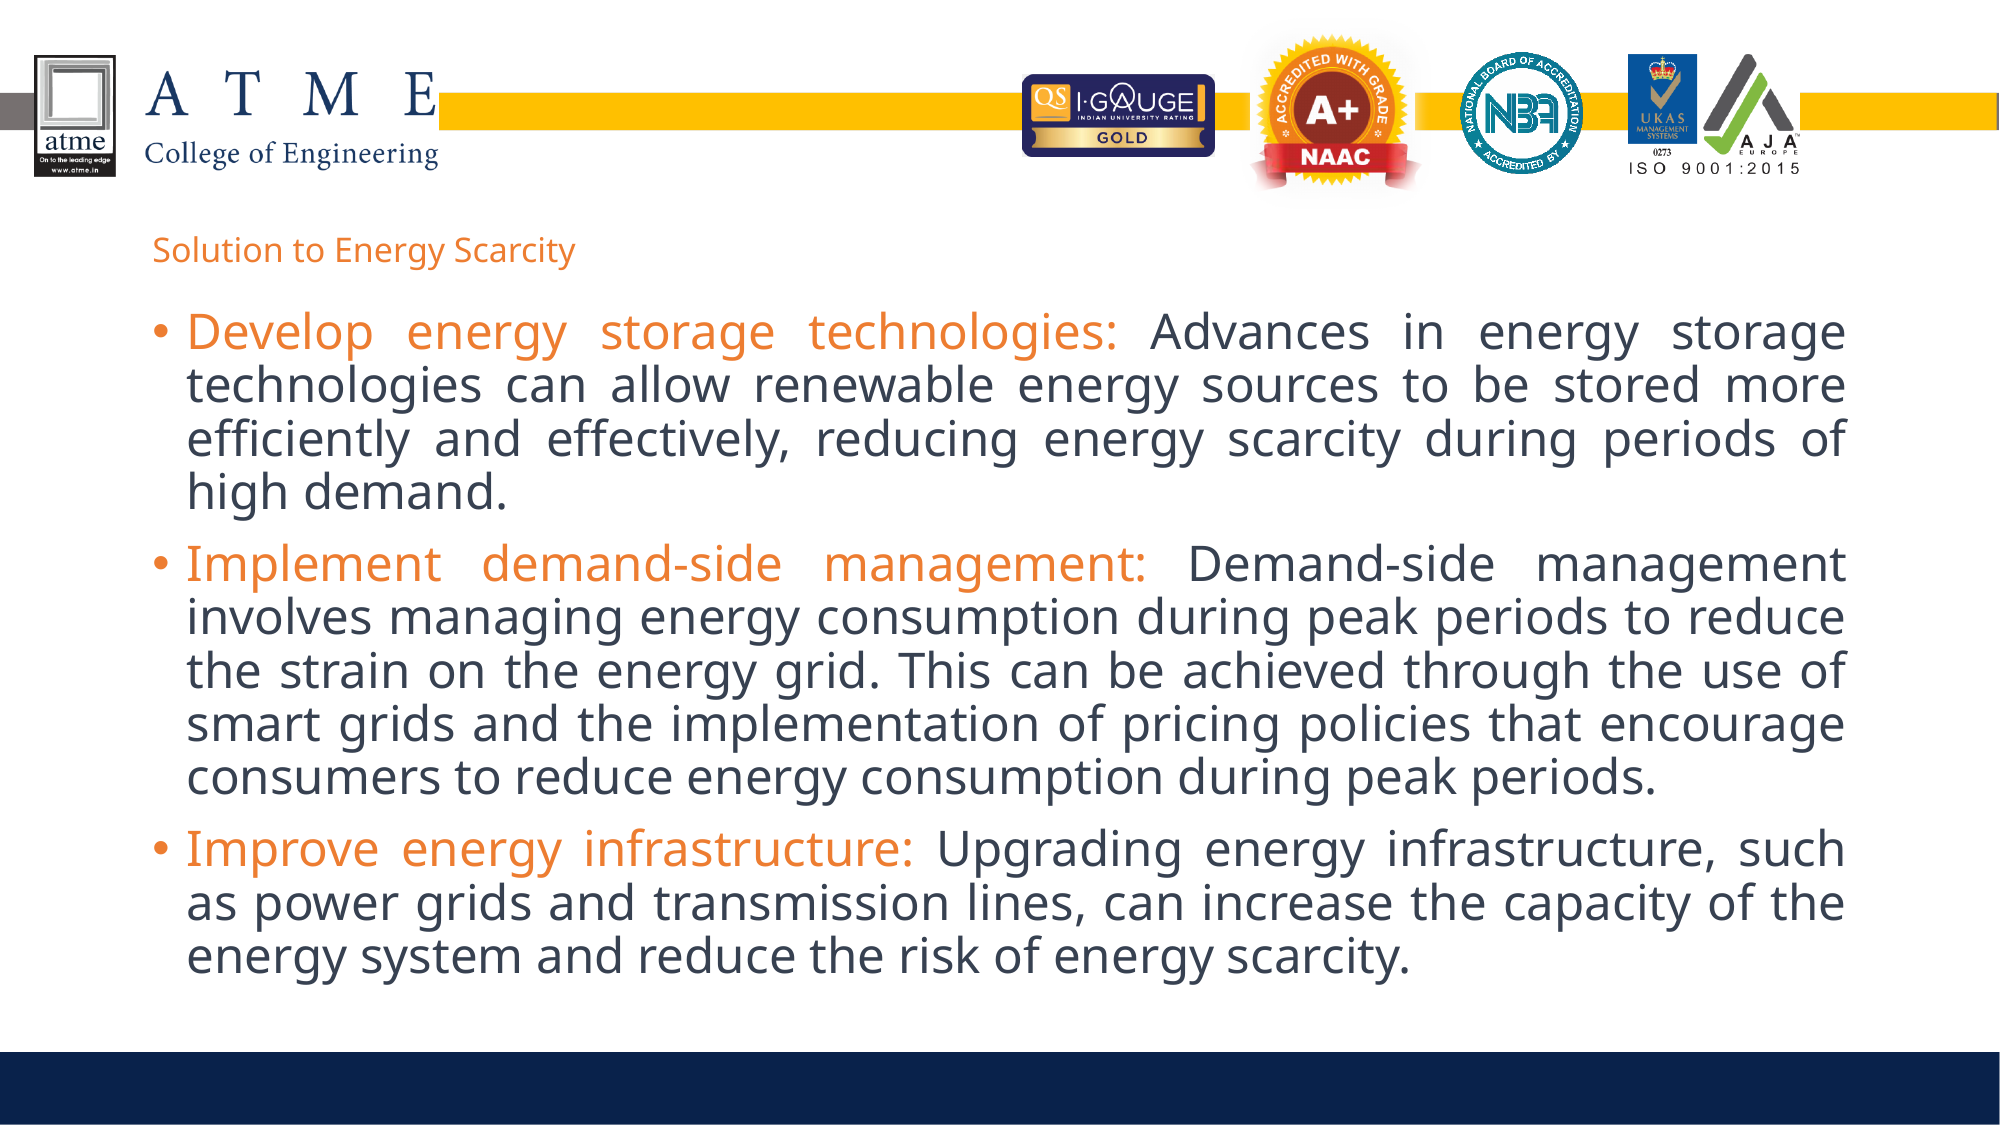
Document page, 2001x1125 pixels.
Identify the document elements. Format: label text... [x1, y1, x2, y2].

picture [1022, 74, 1215, 157]
picture [1460, 52, 1583, 174]
picture [0, 1052, 2000, 1125]
title Solution to Energy Scarcity [137, 224, 1863, 319]
list Develop energy storage technologies: Advances in energy storage technologies can allow renewable energy sources to be stored more efficiently and effectively, reducing energy scarcity during periods of high demand. Implement demand-side management: Demand-side management involves managing energy consumption during peak periods to reduce the strain on the energy grid. This can be achieved through the use of smart grids and the implementation of pricing policies that encourage consumers to reduce energy consumption during peak periods. Improve energy infrastructure: Upgrading energy infrastructure, such as power grids and transmission lines, can increase the capacity of the energy system and reduce the risk of energy scarcity. [137, 319, 1863, 1014]
picture [1628, 52, 1800, 174]
picture [34, 55, 439, 177]
picture [1250, 43, 1415, 180]
